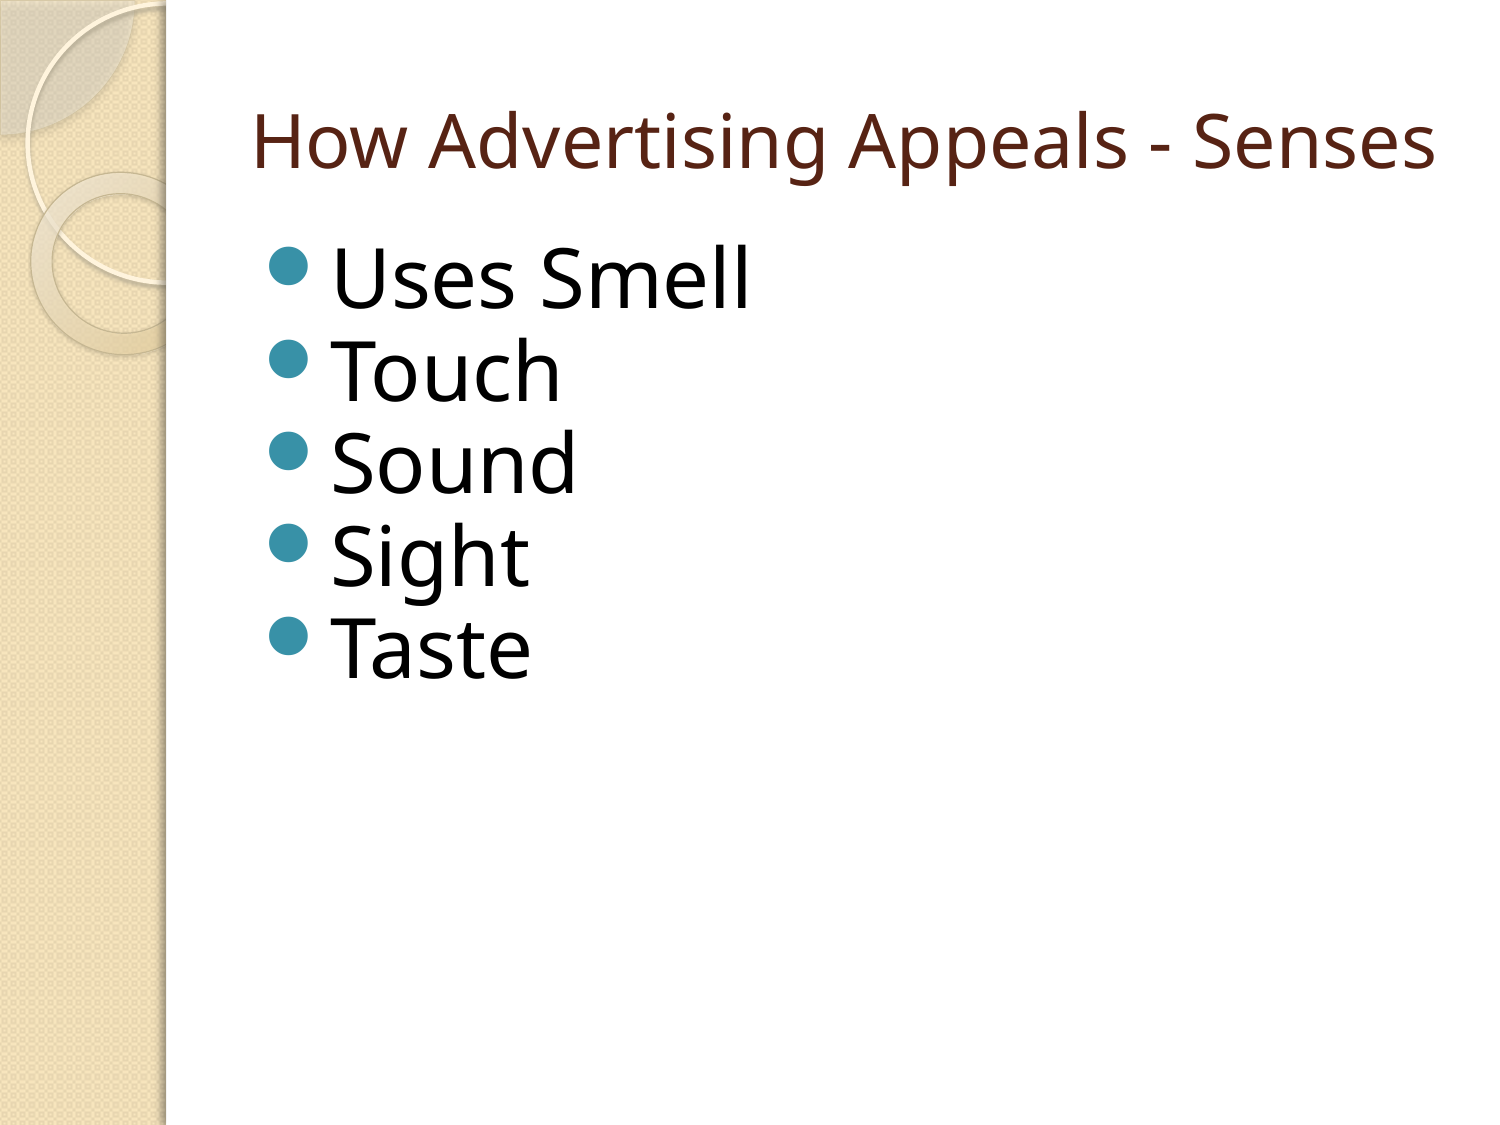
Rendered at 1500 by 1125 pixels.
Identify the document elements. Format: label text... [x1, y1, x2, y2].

title How Advertising Appeals - Senses [235, 45, 1466, 233]
list Uses Smell Touch Sound Sight Taste [235, 237, 1466, 1025]
